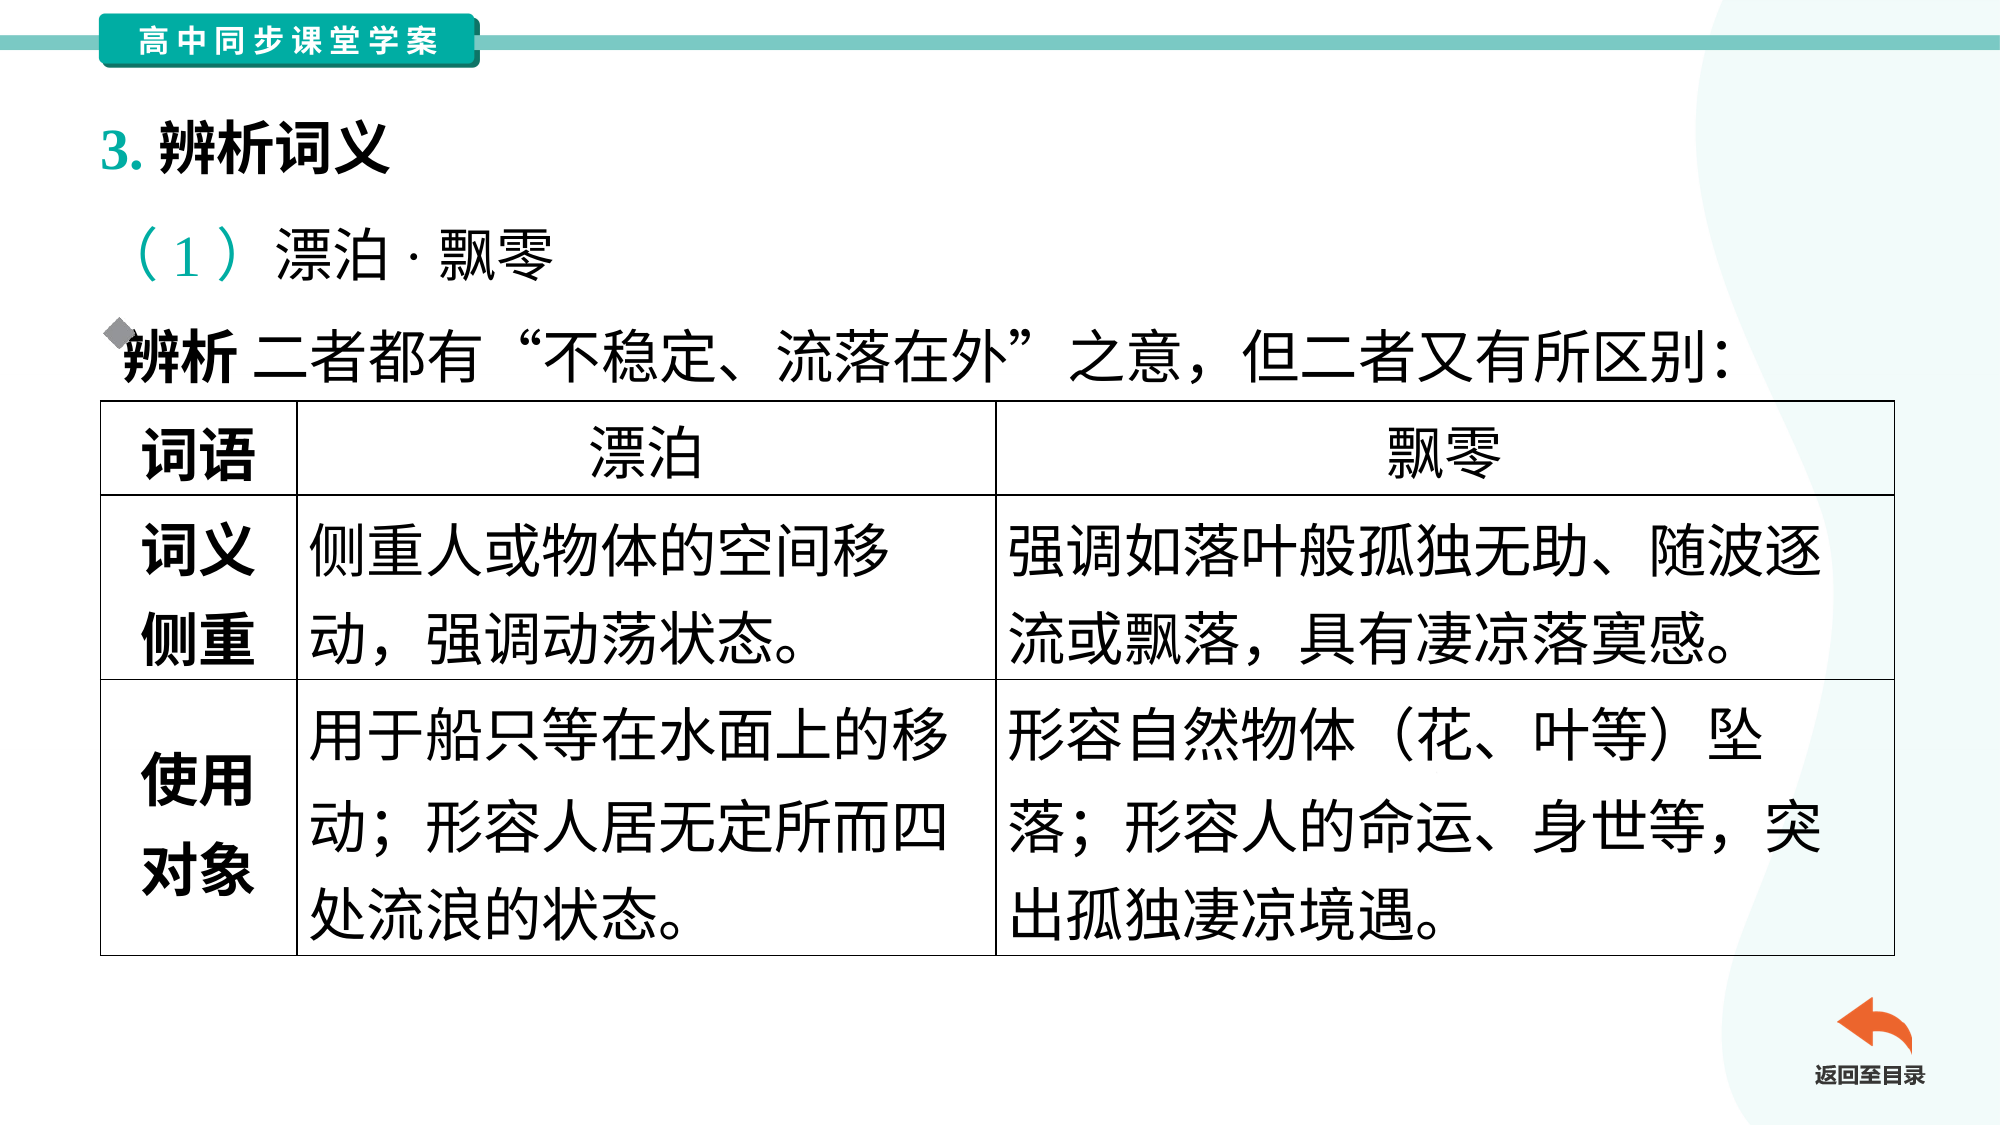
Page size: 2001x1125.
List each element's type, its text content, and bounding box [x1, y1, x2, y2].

table_cell 形容自然物体（花、叶等）坠 落；形容人的命运、身世等，突 出孤独凄凉境遇。 [997, 680, 1894, 955]
table_cell 侧重人或物体的空间移 动，强调动荡状态。 [298, 496, 995, 679]
table_header 飘零 [997, 402, 1894, 494]
table_header 漂泊 [298, 402, 995, 494]
table_cell 词义 侧重 [101, 496, 296, 679]
picture [0, 0, 2000, 1125]
text_box 3.辨析词义 [100, 76, 1899, 170]
table_cell 使用 对象 [101, 680, 296, 955]
table_header 词语 [101, 402, 296, 494]
text_box （1）漂泊·飘零 辨析 二者都有“不稳定、流落在外”之意，但二者又有所区别： [100, 181, 1899, 379]
table_cell 强调如落叶般孤独无助、随波逐 流或飘落，具有凄凉落寞感。 [997, 496, 1894, 679]
table_cell 用于船只等在水面上的移 动；形容人居无定所而四 处流浪的状态。 [298, 680, 995, 955]
